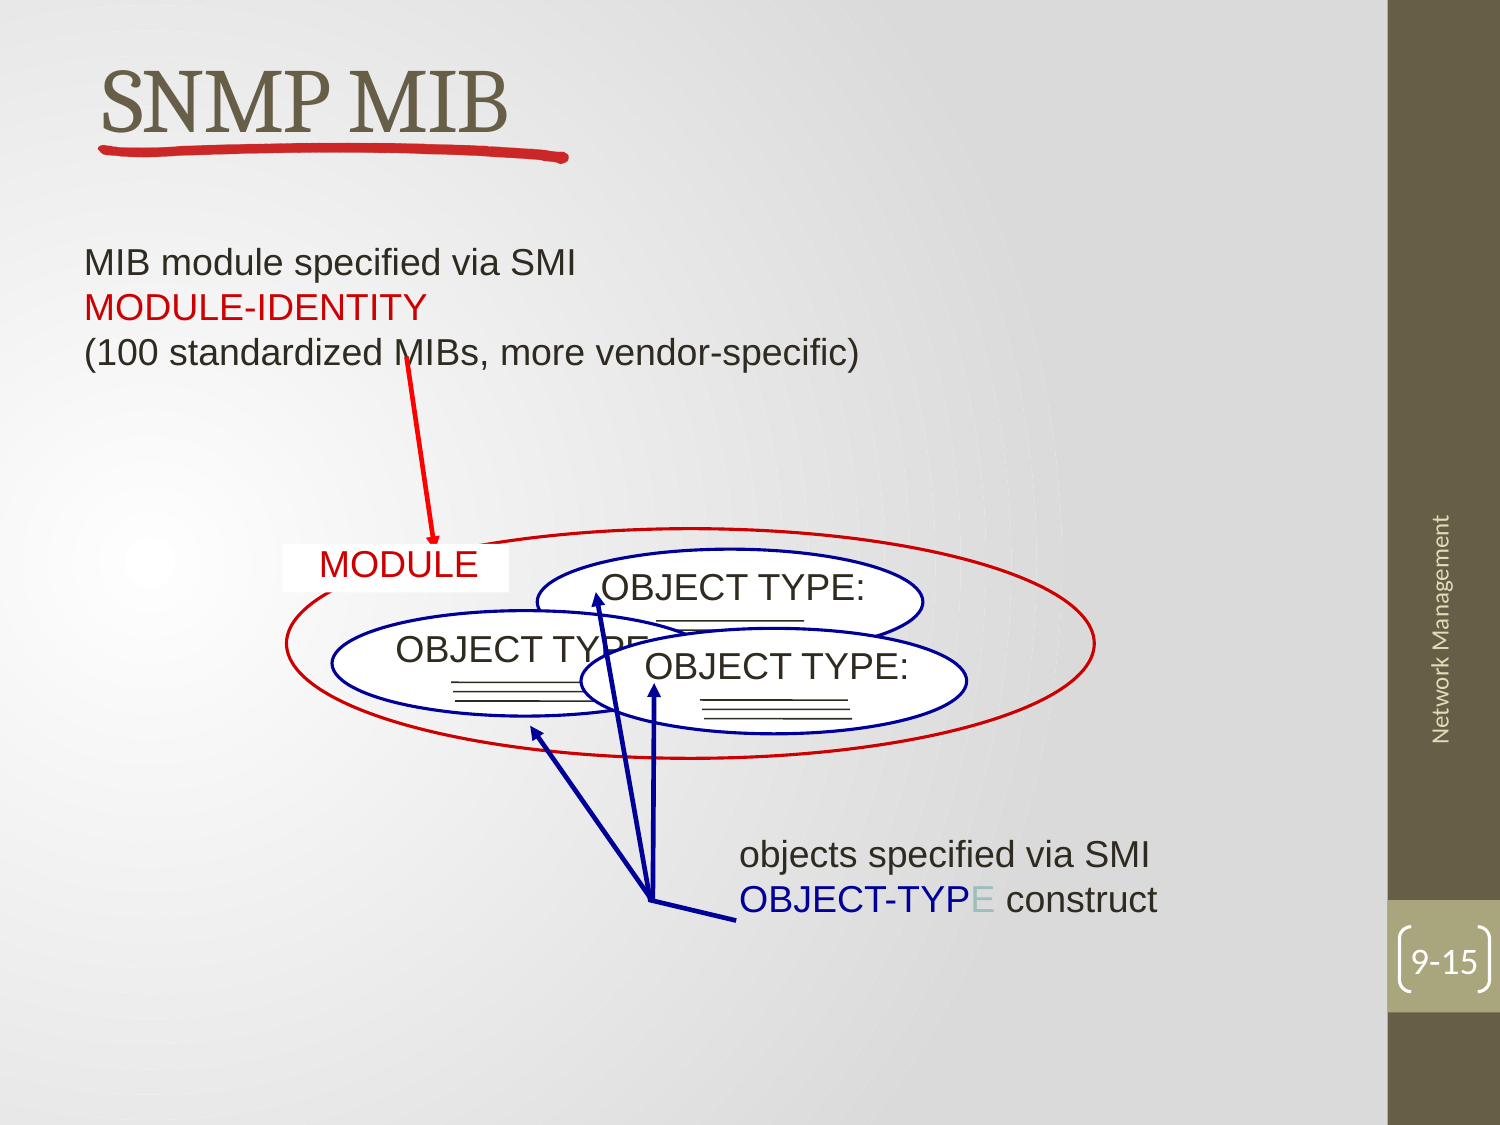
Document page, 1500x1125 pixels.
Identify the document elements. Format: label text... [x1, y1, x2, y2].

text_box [275, 532, 523, 609]
text_box [647, 683, 661, 899]
text_box [530, 725, 649, 897]
text_box objects specified via SMI OBJECT-TYPE construct [724, 823, 1380, 928]
text_box [286, 528, 1095, 759]
footer Network Management [1408, 500, 1469, 889]
text_box [591, 592, 651, 900]
title SNMP MIB [87, 17, 1363, 174]
picture [94, 137, 574, 171]
slide_number 9-15 [1397, 925, 1492, 994]
text_box MIB module specified via SMI MODULE-IDENTITY (100 standardized MIBs, more vendor-specific) [69, 230, 1224, 426]
